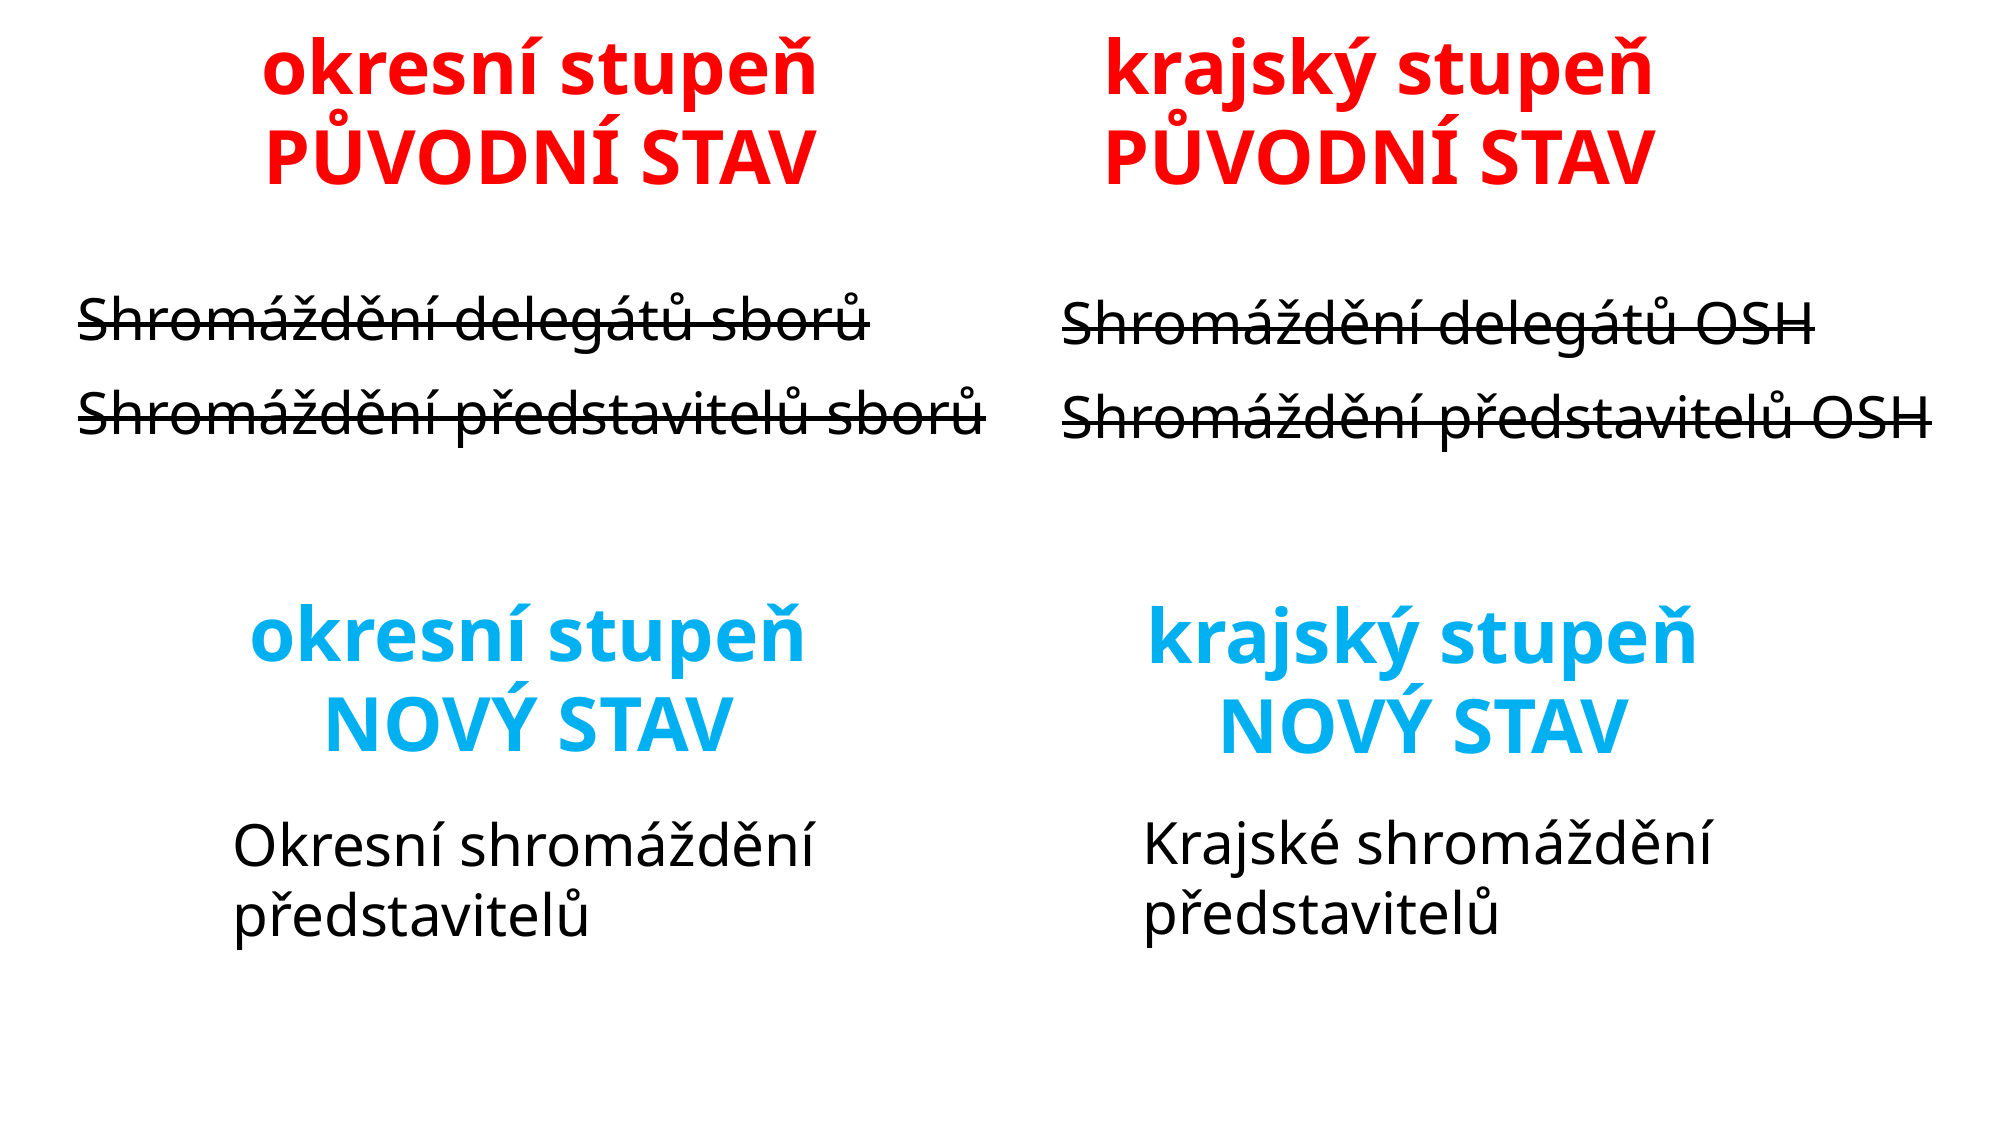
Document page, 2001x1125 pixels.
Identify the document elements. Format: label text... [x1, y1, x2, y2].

text_box Okresní shromáždění představitelů [170, 800, 998, 1014]
text_box Krajské shromáždění představitelů [1080, 798, 2000, 1012]
list okresní stupeň PŮVODNÍ STAV [159, 112, 923, 207]
list Shromáždění delegátů OSH Shromáždění představitelů OSH [999, 279, 2000, 768]
text_box krajský stupeň NOVÝ STAV [1041, 681, 1805, 777]
list krajský stupeň PŮVODNÍ STAV [997, 112, 1763, 207]
text_box okresní stupeň NOVÝ STAV [147, 679, 911, 774]
list Shromáždění delegátů sborů Shromáždění představitelů sborů [16, 274, 1042, 772]
